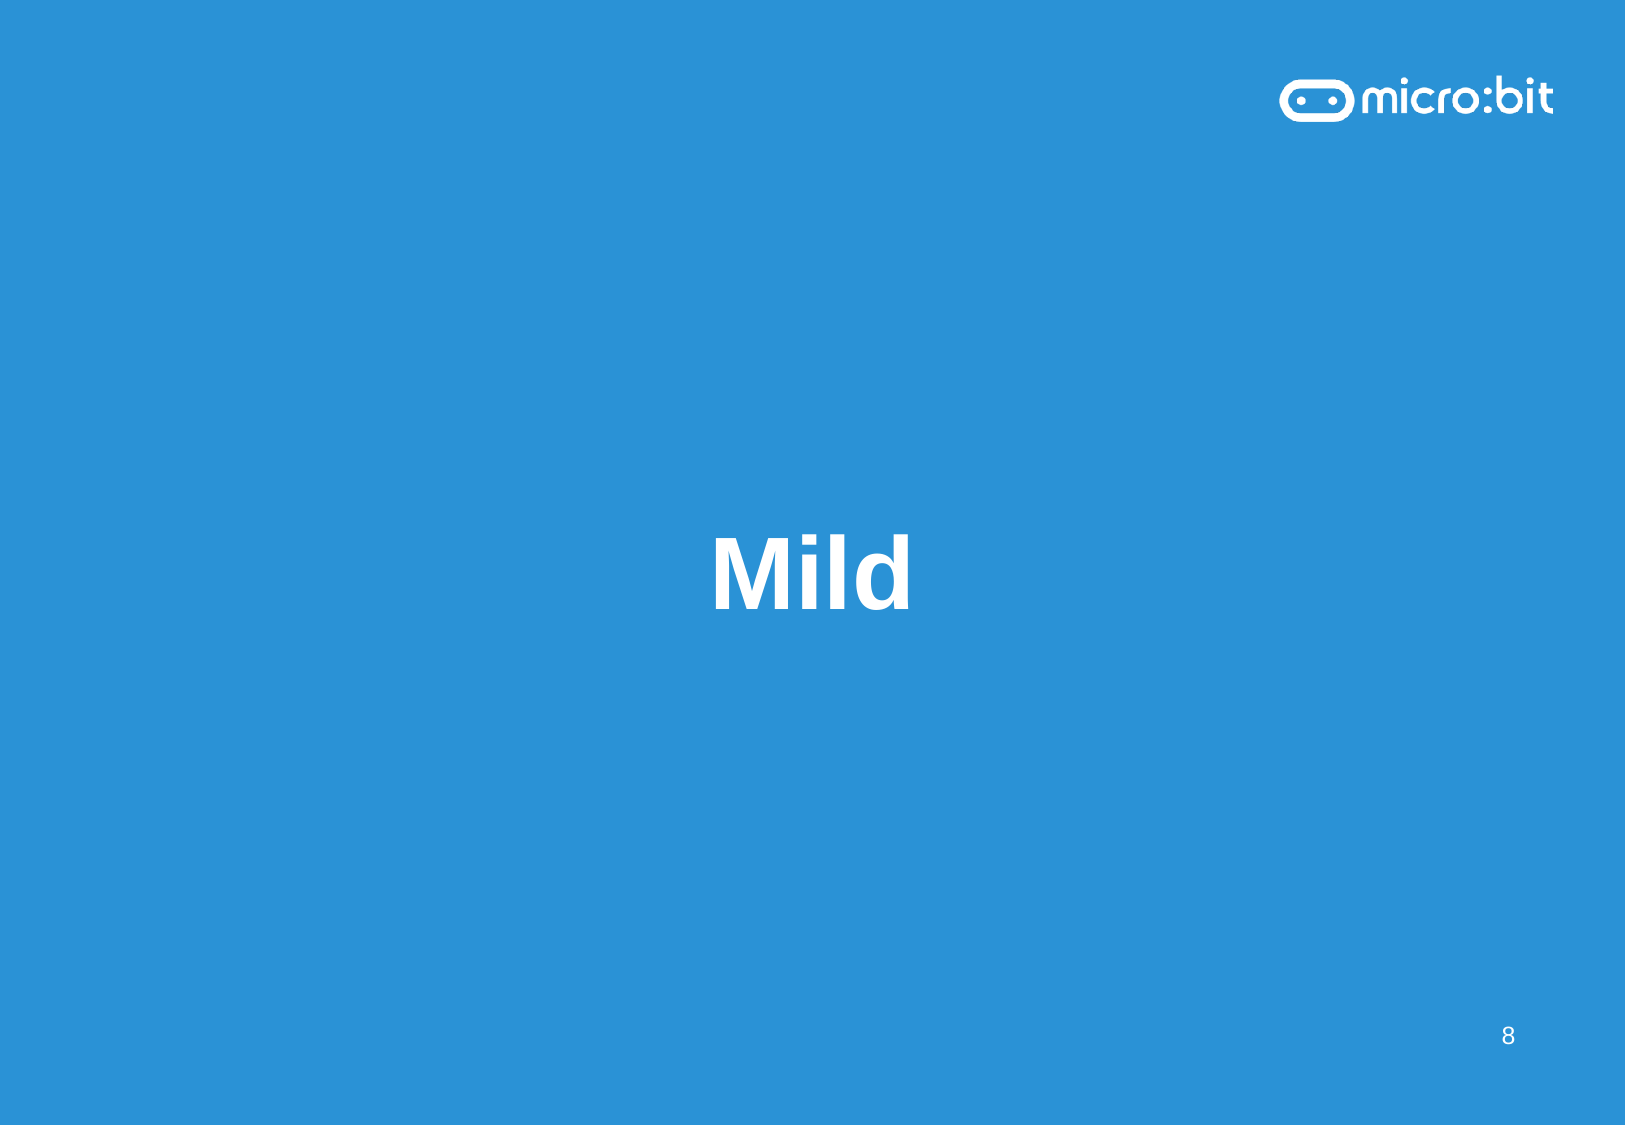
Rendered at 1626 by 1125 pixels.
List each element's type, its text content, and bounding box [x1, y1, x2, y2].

picture [1279, 75, 1553, 122]
list Mild [373, 437, 1252, 687]
slide_number 8 [1164, 1004, 1531, 1065]
